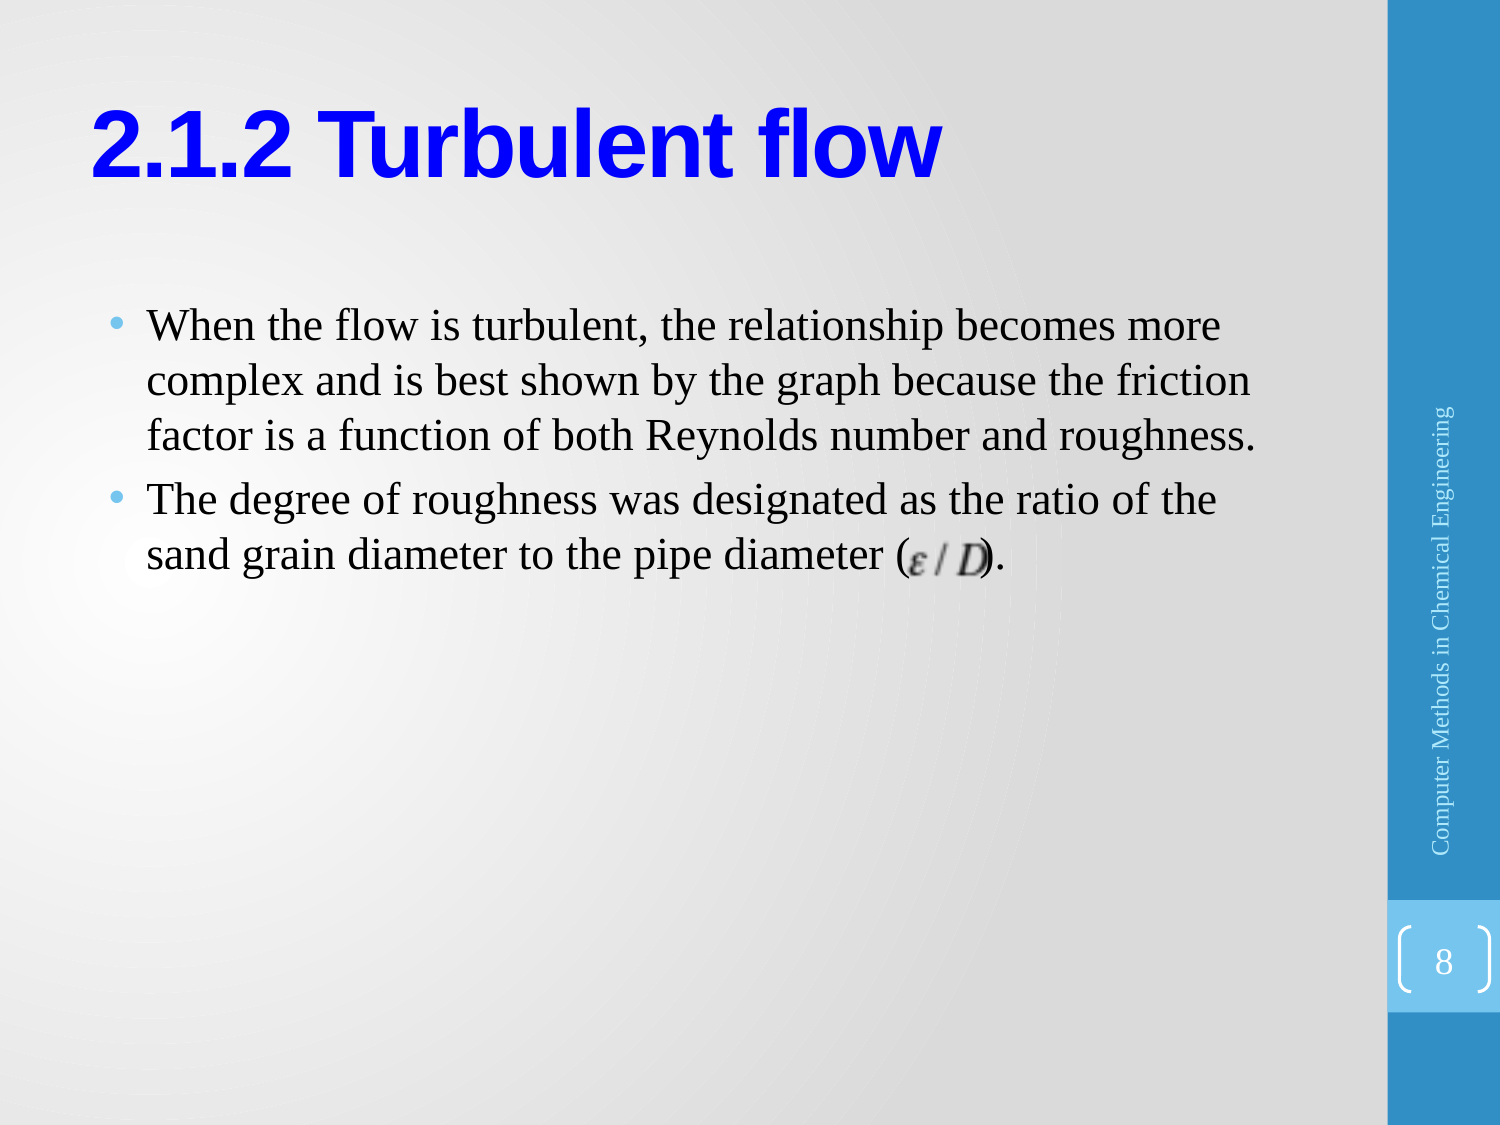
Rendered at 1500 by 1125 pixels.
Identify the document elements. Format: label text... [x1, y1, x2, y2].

title 2.1.2 Turbulent flow [75, 45, 1325, 223]
list When the flow is turbulent, the relationship becomes more complex and is best shown by the graph because the friction factor is a function of both Reynolds number and roughness. The degree of roughness was designated as the ratio of the sand grain diameter to the pipe diameter ( ). [75, 223, 1325, 1011]
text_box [902, 532, 994, 583]
footer Computer Methods in Chemical Engineering [1408, 391, 1469, 889]
slide_number 8 [1397, 925, 1492, 994]
